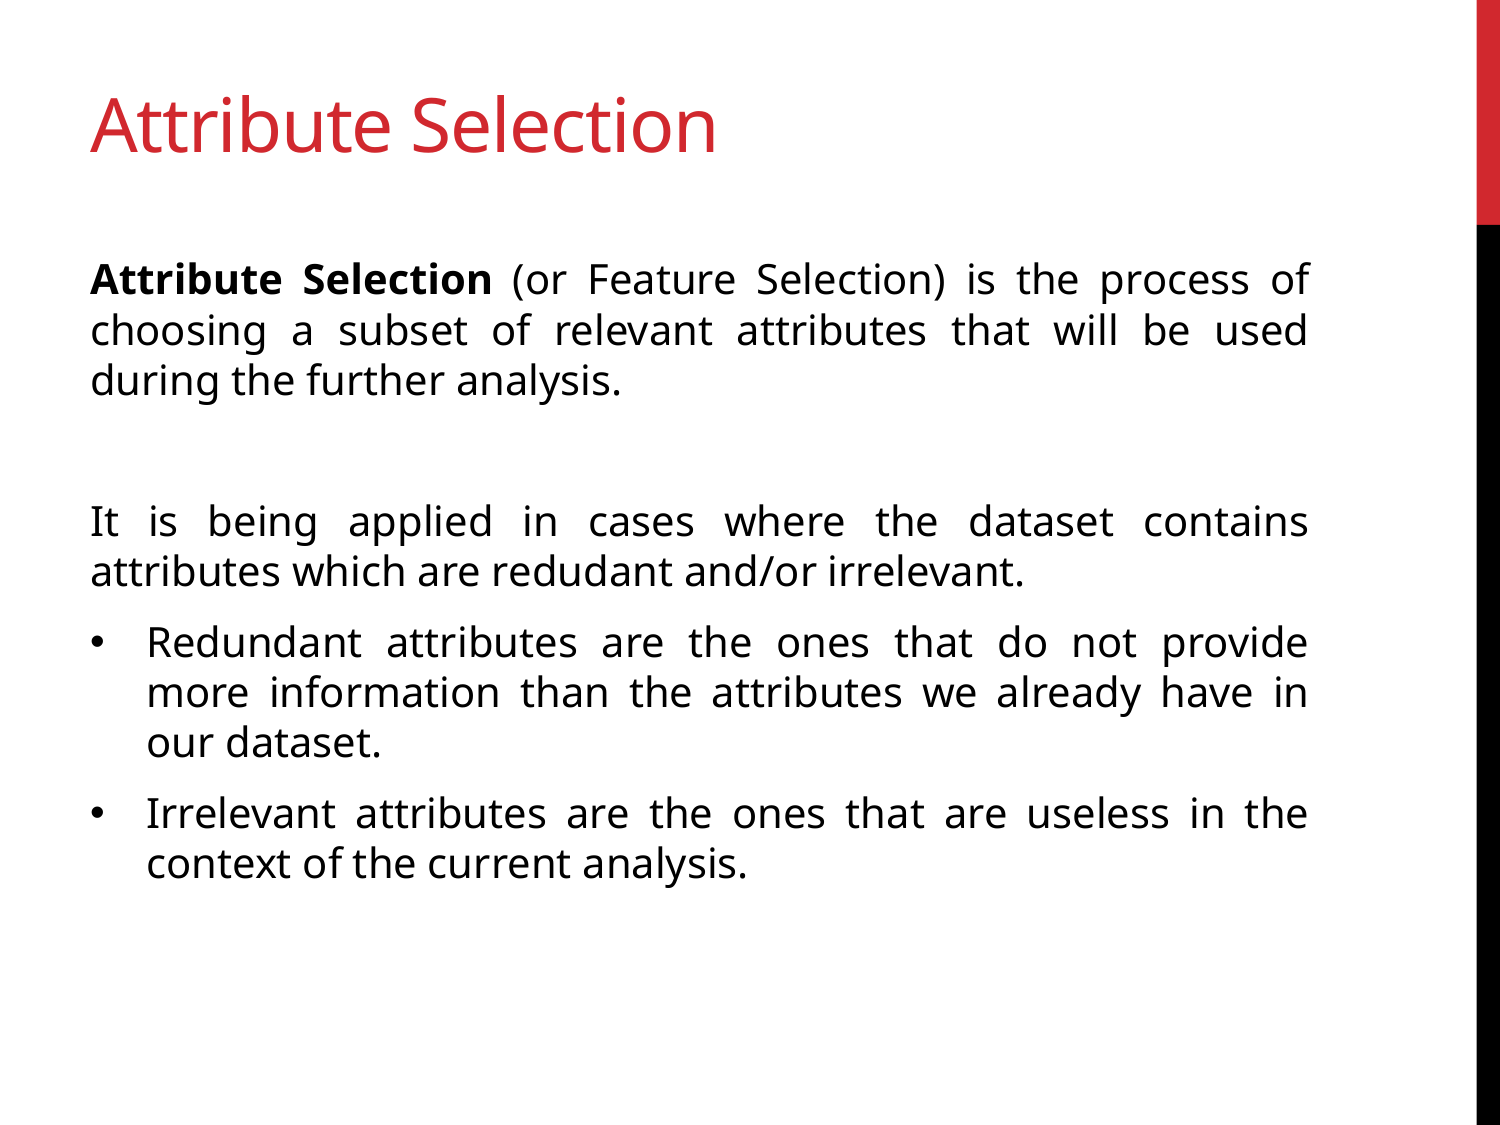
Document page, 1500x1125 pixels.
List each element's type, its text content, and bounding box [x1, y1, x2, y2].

title Attribute Selection [75, 25, 1325, 175]
list Attribute Selection (or Feature Selection) is the process of choosing a subset of relevant attributes that will be used during the further analysis. It is being applied in cases where the dataset contains attributes which are redudant and/or irrelevant. Redundant attributes are the ones that do not provide more information than the attributes we already have in our dataset. Irrelevant attributes are the ones that are useless in the context of the current analysis. [75, 245, 1325, 1005]
